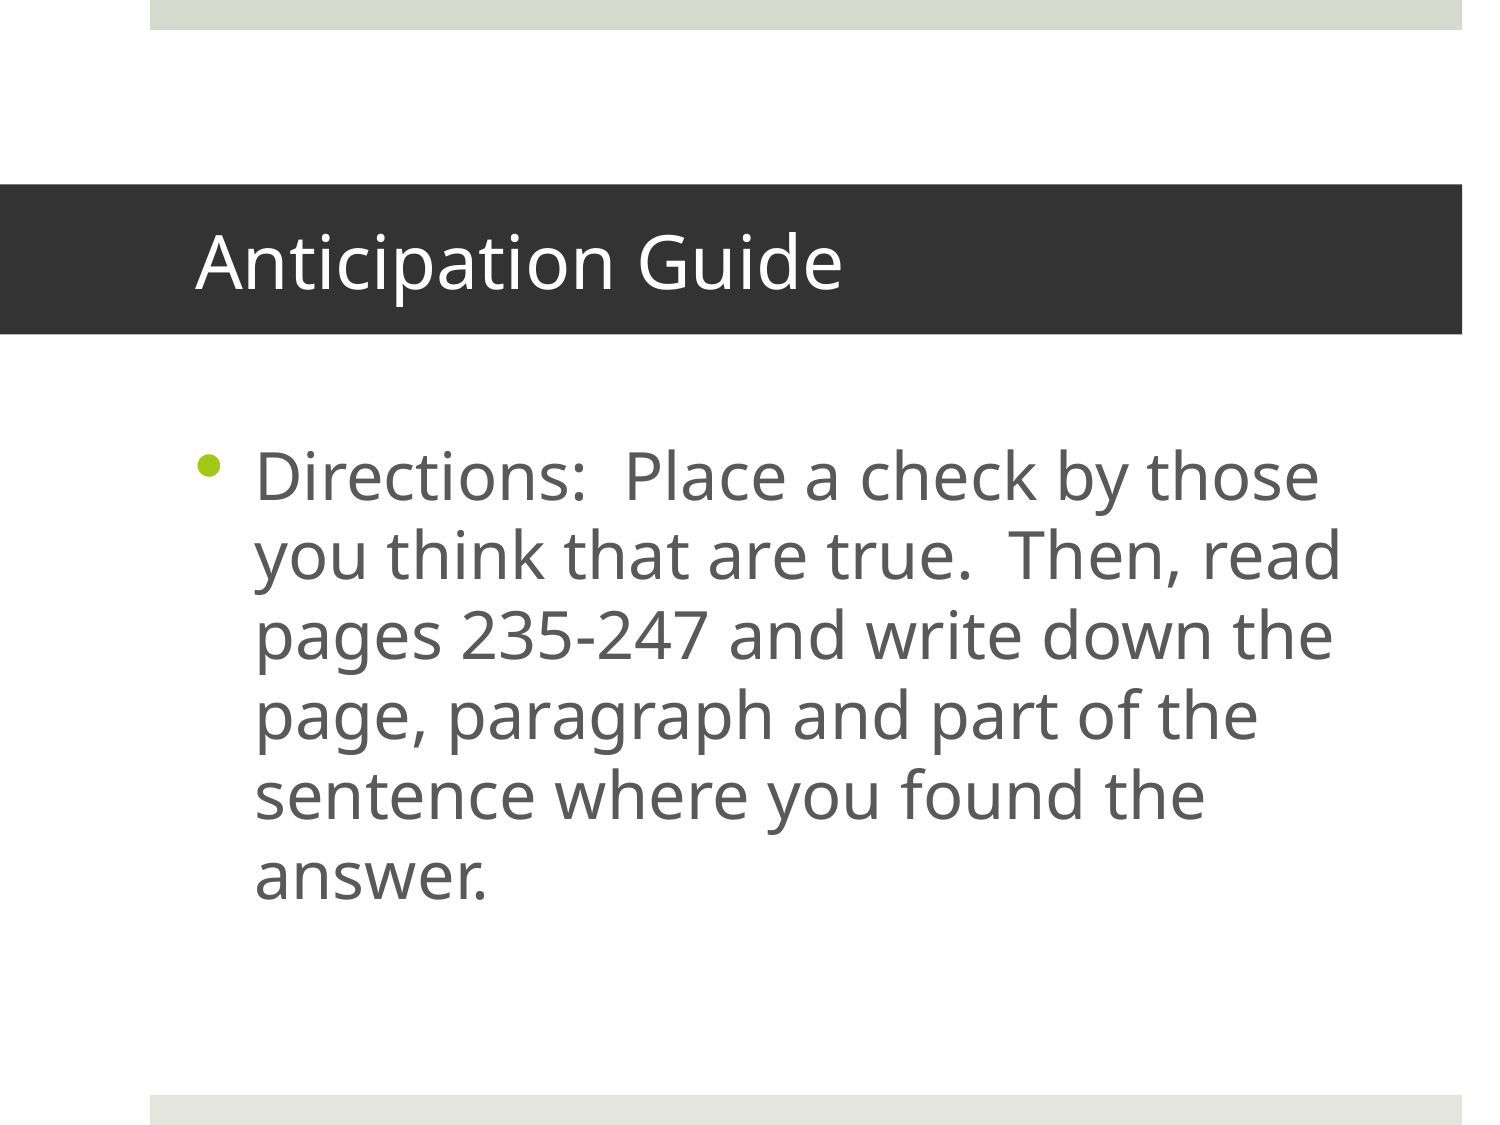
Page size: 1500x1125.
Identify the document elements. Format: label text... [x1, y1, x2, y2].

list Directions: Place a check by those you think that are true. Then, read pages 235-247 and write down the page, paragraph and part of the sentence where you found the answer. [182, 425, 1432, 1028]
title Anticipation Guide [0, 184, 1463, 335]
